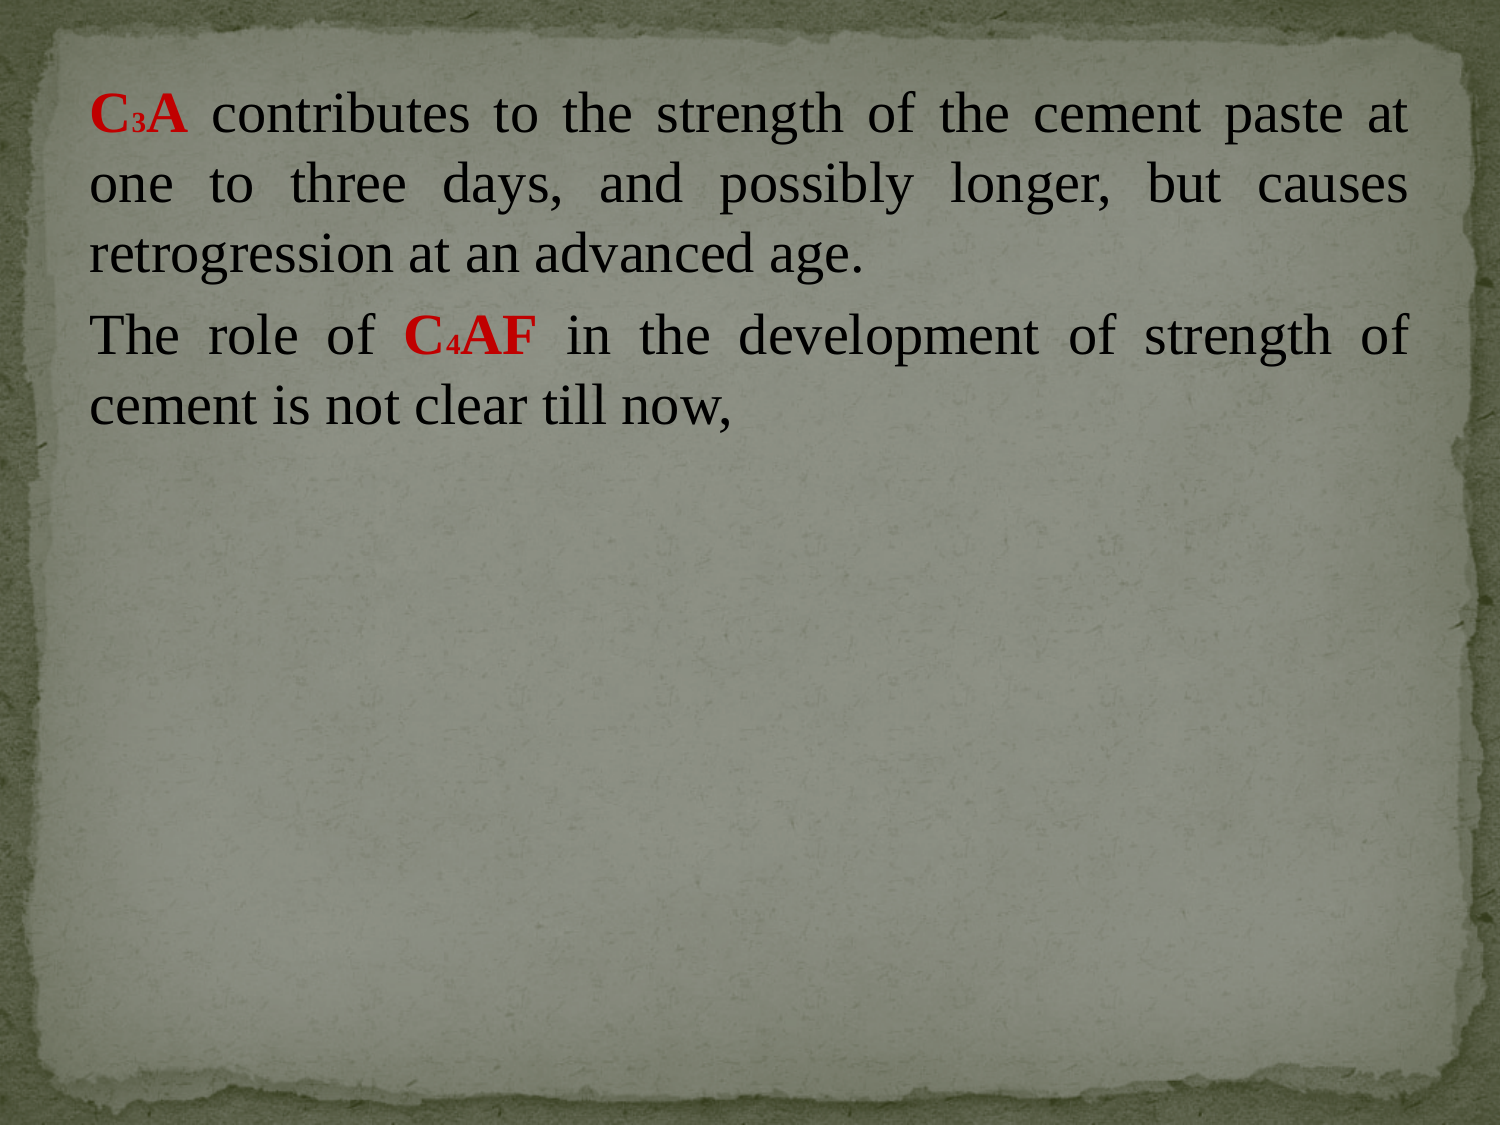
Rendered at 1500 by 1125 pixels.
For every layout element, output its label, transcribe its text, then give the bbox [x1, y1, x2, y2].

list C3A contributes to the strength of the cement paste at one to three days, and possibly longer, but causes retrogression at an advanced age. The role of C4AF in the development of strength of cement is not clear till now, [75, 66, 1425, 1000]
